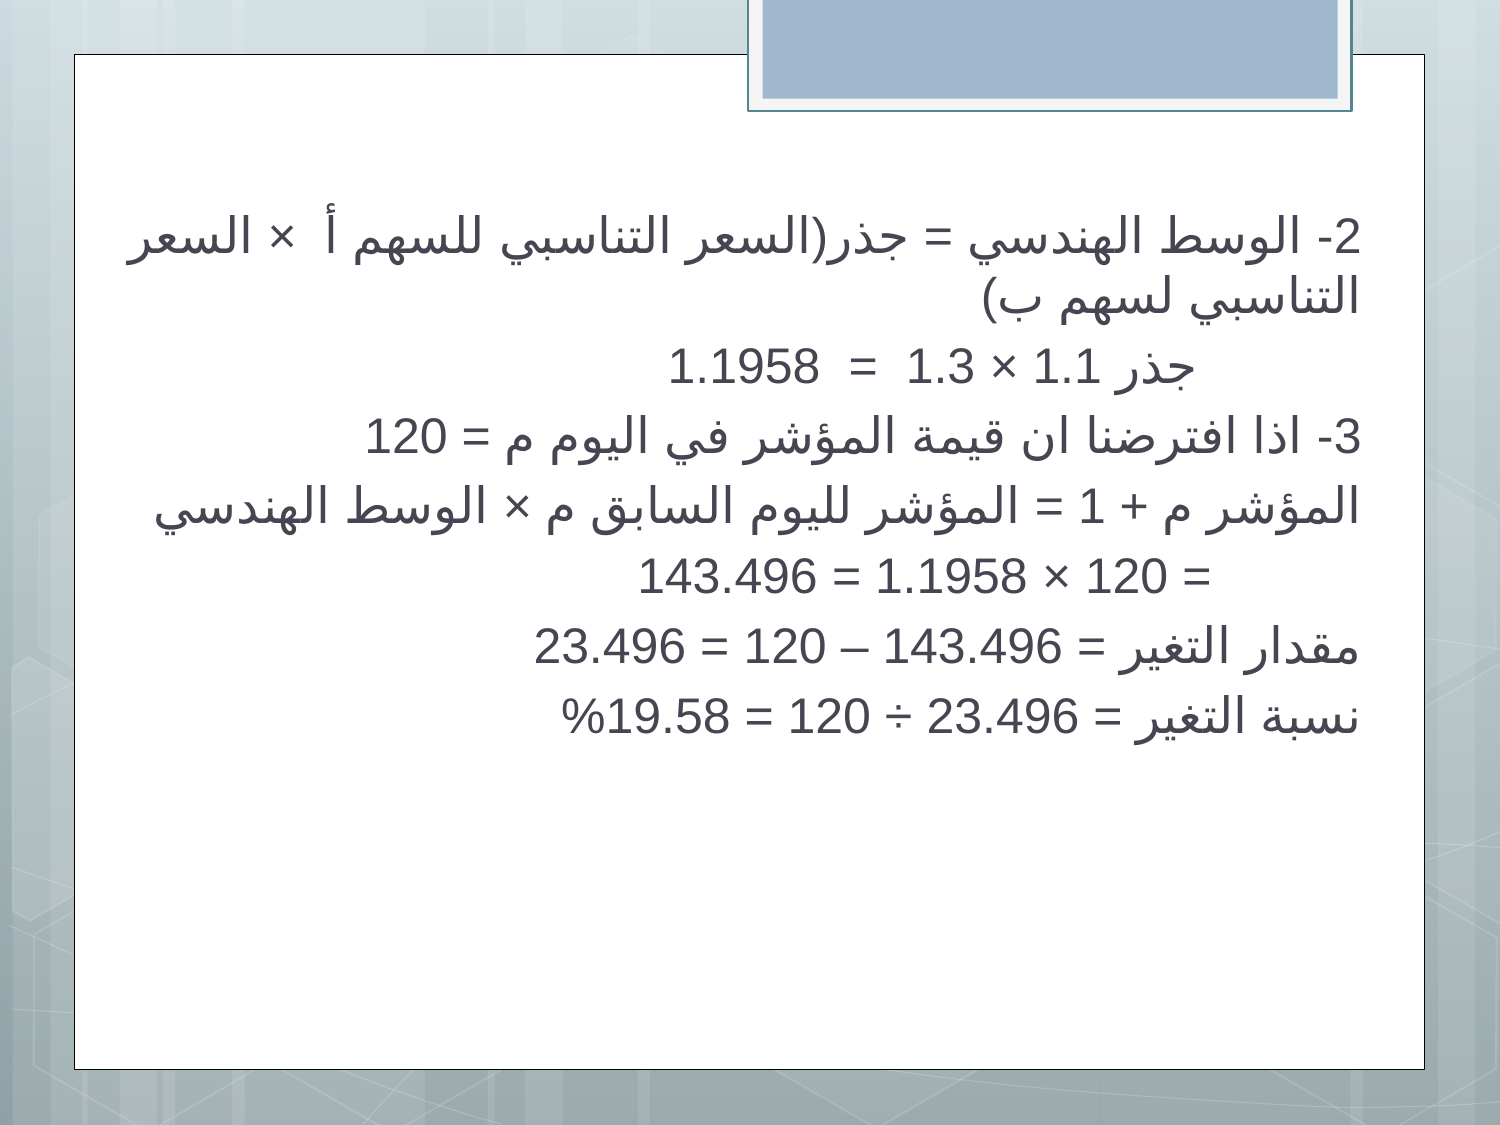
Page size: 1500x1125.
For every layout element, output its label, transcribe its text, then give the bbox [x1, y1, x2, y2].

list 2- الوسط الهندسي = جذر(السعر التناسبي للسهم أ × السعر التناسبي لسهم ب) جذر 1.1 × 1.3 = 1.1958 3- اذا افترضنا ان قيمة المؤشر في اليوم م = 120 المؤشر م + 1 = المؤشر لليوم السابق م × الوسط الهندسي = 120 × 1.1958 = 143.496 مقدار التغير = 143.496 – 120 = 23.496 نسبة التغير = 23.496 ÷ 120 = 19.58% [100, 196, 1388, 772]
